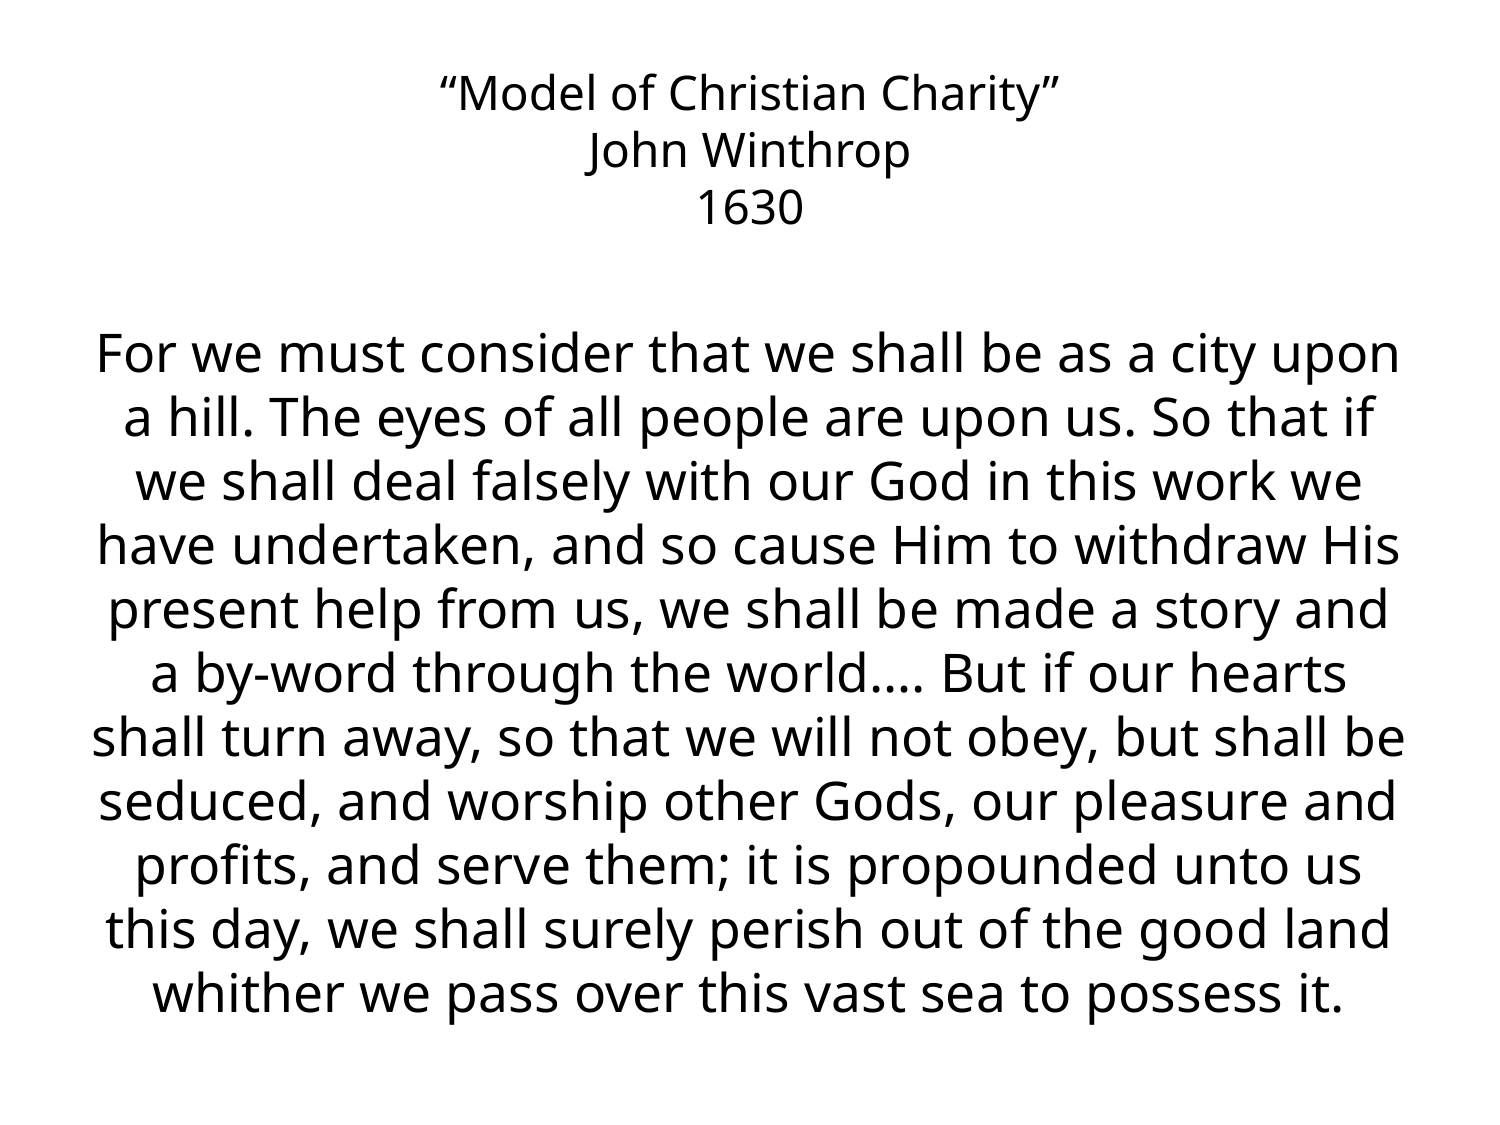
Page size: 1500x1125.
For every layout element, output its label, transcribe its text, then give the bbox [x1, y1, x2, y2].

title “Model of Christian Charity” John Winthrop 1630 [0, 54, 1500, 243]
list For we must consider that we shall be as a city upon a hill. The eyes of all people are upon us. So that if we shall deal falsely with our God in this work we have undertaken, and so cause Him to withdraw His present help from us, we shall be made a story and a by-word through the world…. But if our hearts shall turn away, so that we will not obey, but shall be seduced, and worship other Gods, our pleasure and profits, and serve them; it is propounded unto us this day, we shall surely perish out of the good land whither we pass over this vast sea to possess it. [75, 311, 1425, 1054]
